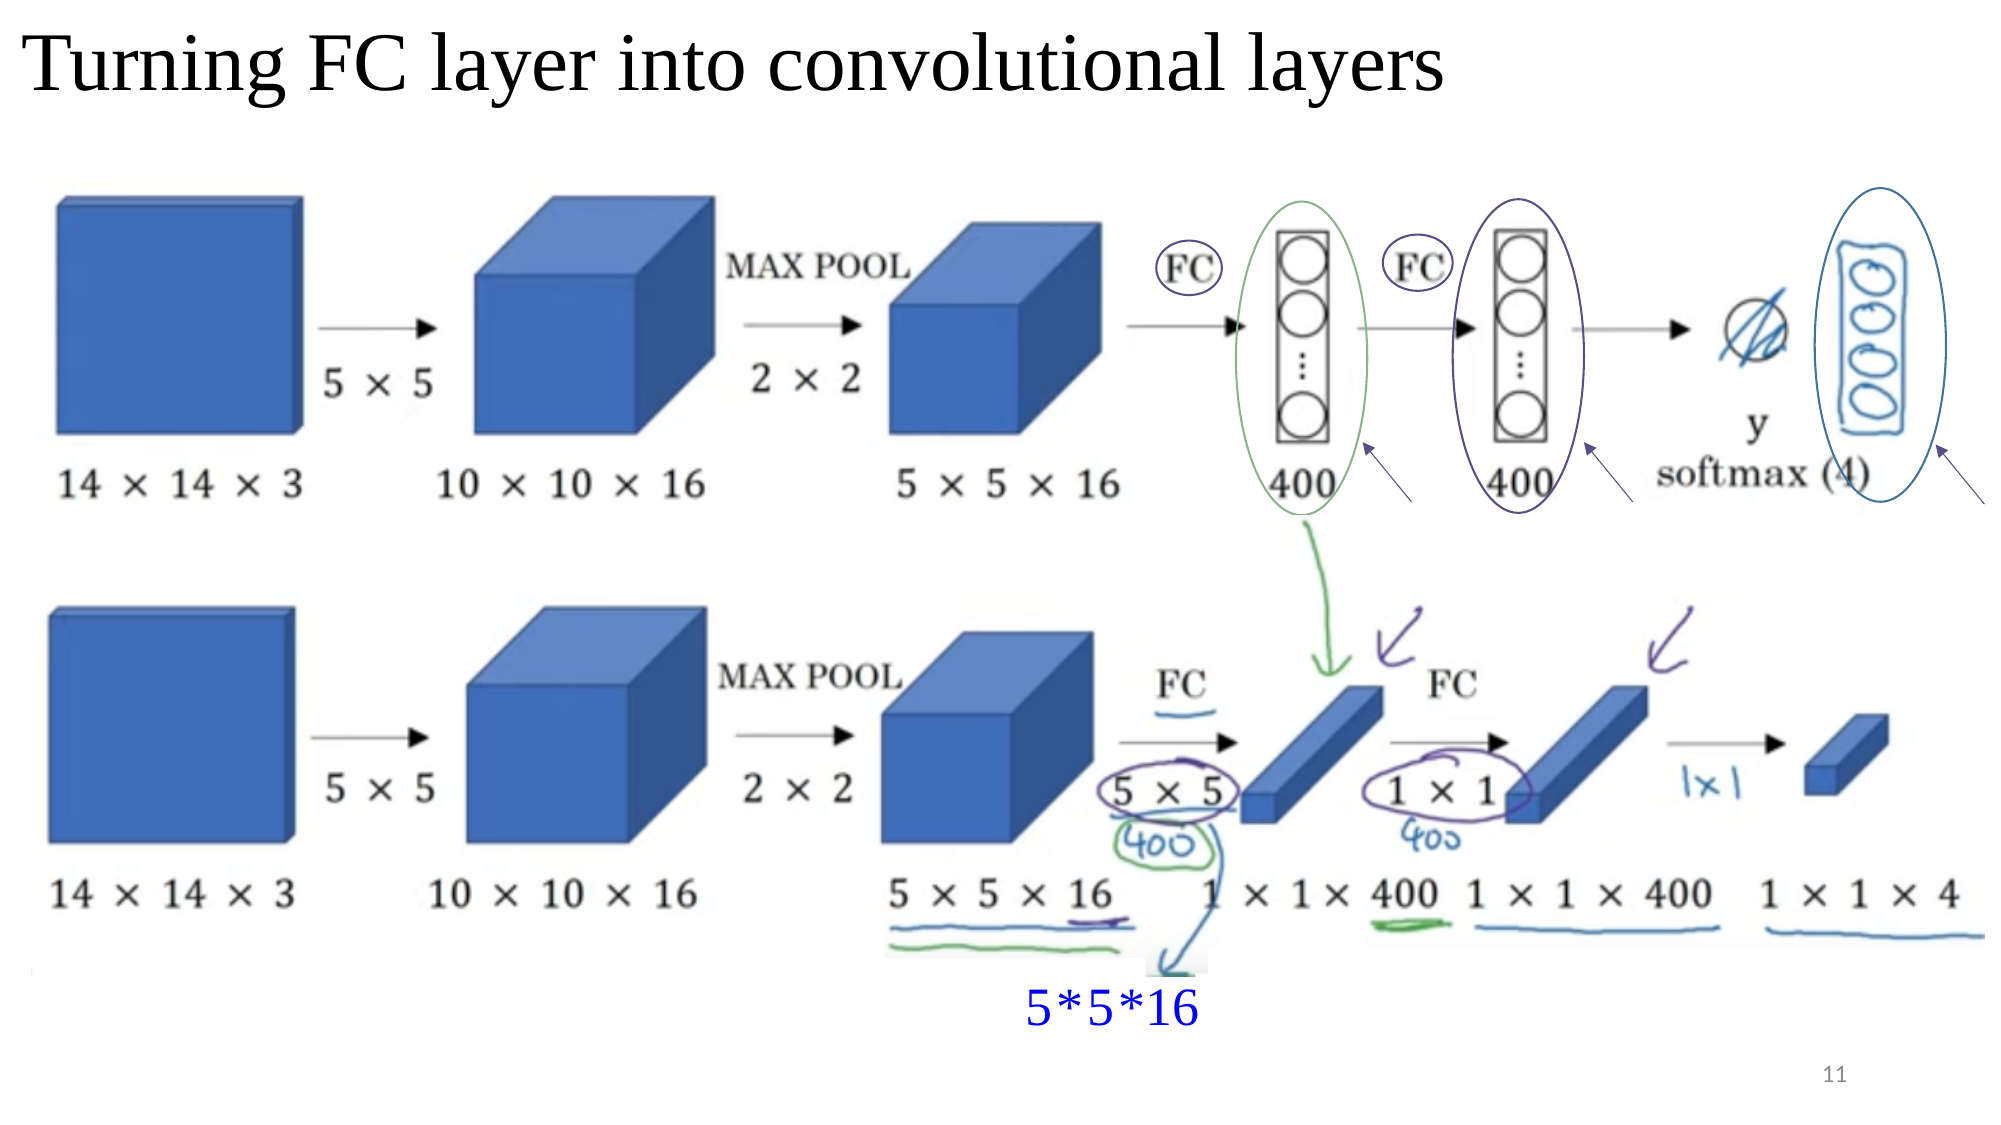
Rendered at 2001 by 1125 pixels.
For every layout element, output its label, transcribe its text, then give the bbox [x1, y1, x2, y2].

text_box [1018, 976, 1208, 1040]
picture [31, 174, 1985, 977]
text_box Turning FC layer into convolutional layers [6, 0, 1463, 115]
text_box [1362, 442, 1412, 502]
text_box [1932, 244, 1948, 445]
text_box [1935, 444, 1985, 505]
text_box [1583, 442, 1633, 502]
slide_number 11 [1412, 1042, 1863, 1103]
